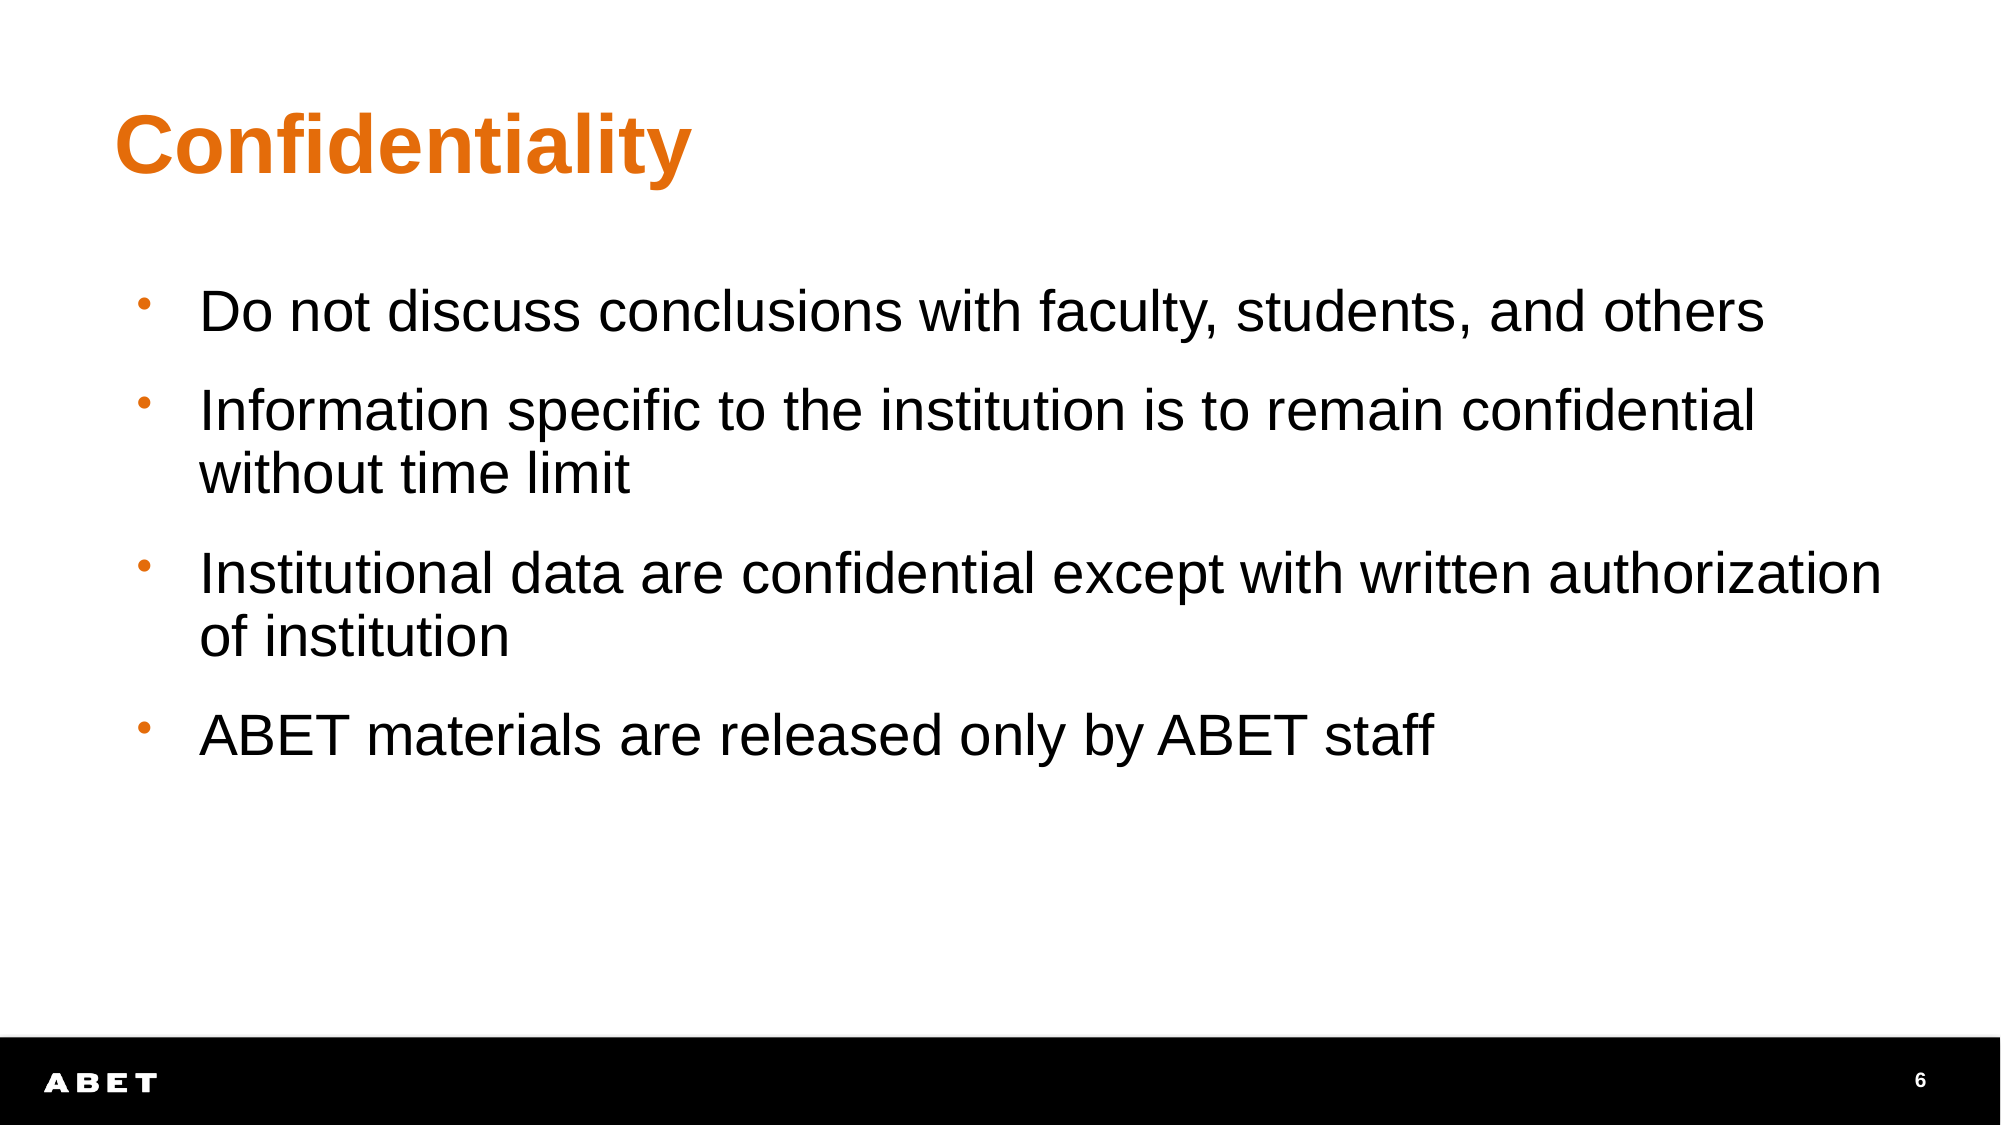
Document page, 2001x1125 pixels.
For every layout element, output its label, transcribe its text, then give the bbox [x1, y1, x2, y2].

list Do not discuss conclusions with faculty, students, and others Information specific to the institution is to remain confidential without time limit Institutional data are confidential except with written authorization of institution ABET materials are released only by ABET staff [115, 273, 1916, 1013]
title Confidentiality [99, 82, 1900, 213]
picture [16, 1052, 184, 1113]
